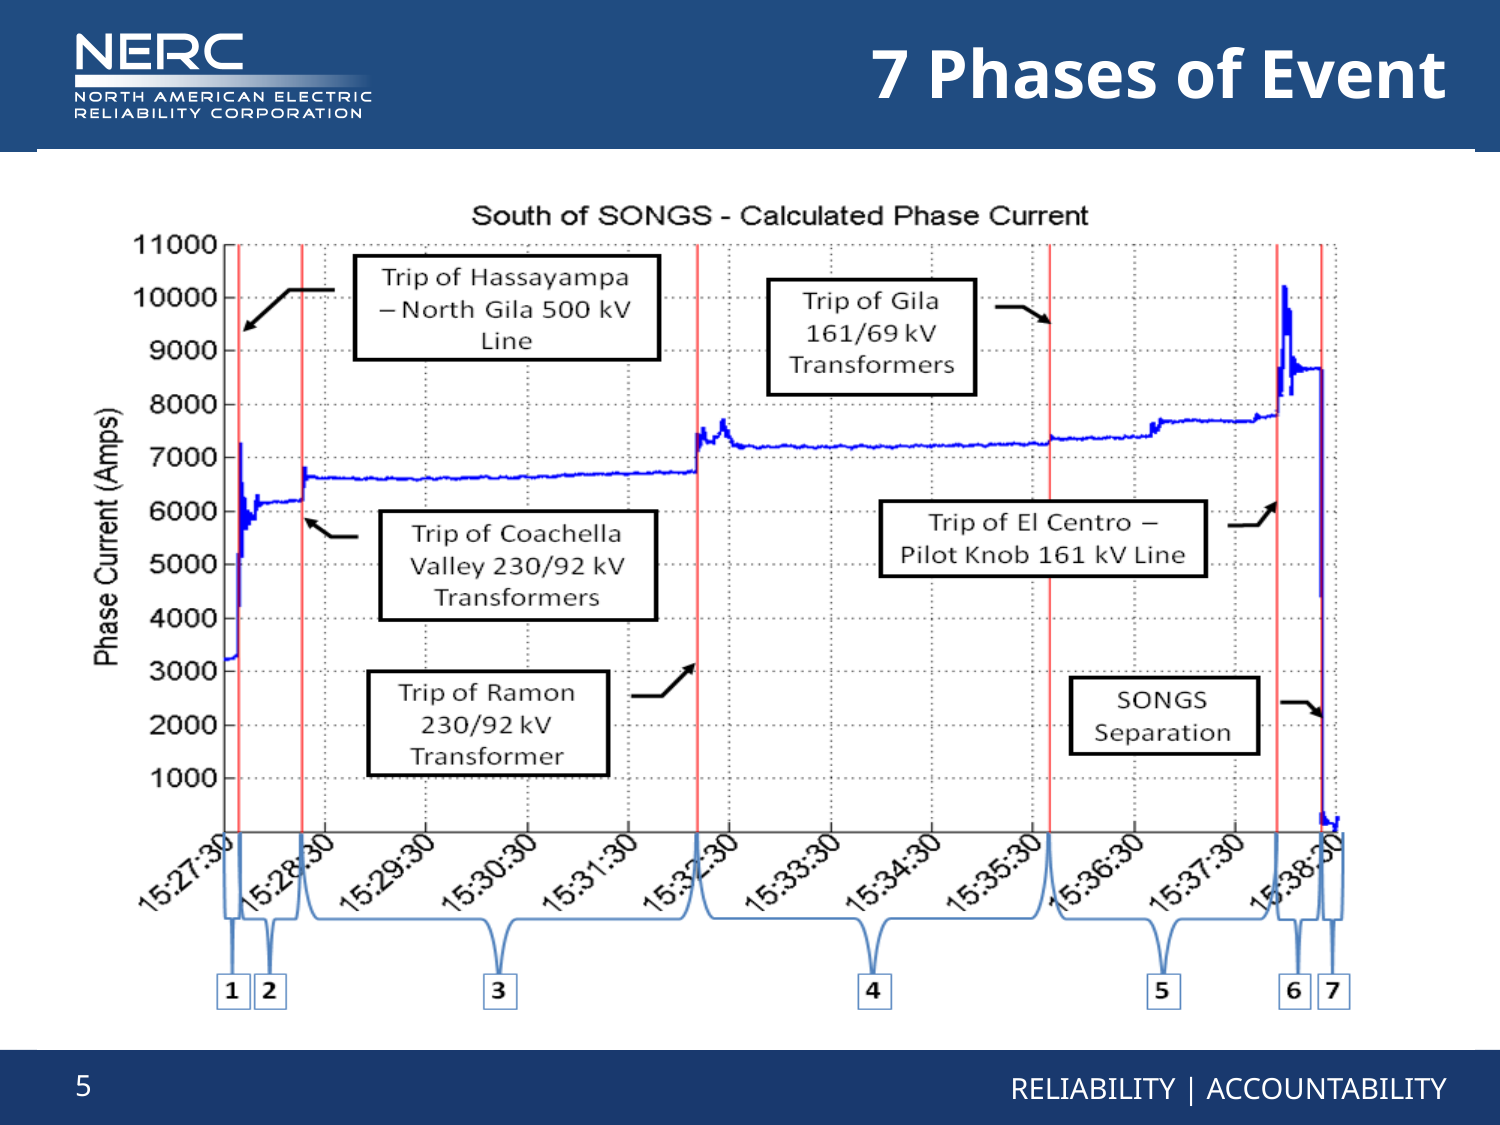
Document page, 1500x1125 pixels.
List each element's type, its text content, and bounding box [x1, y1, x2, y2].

title 7 Phases of Event [412, 24, 1463, 133]
picture [0, 0, 1500, 1051]
